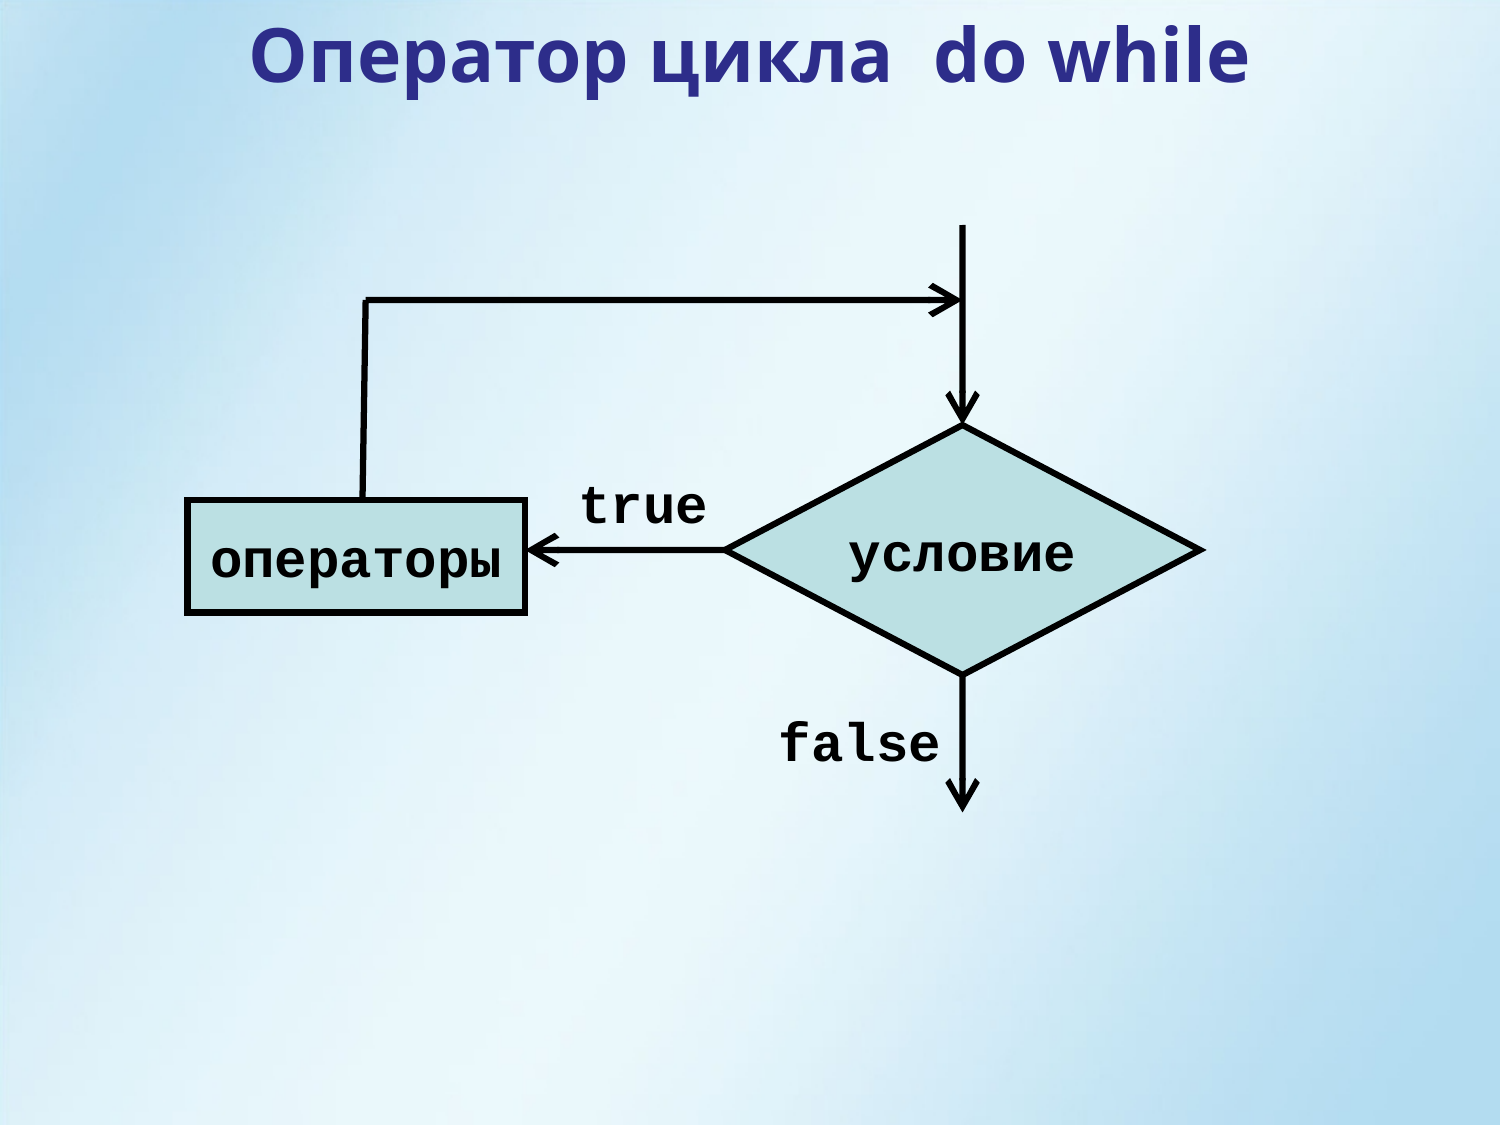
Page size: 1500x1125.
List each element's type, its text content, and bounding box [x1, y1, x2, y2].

text_box false [763, 699, 956, 780]
text_box Оператор цикла do while [0, 0, 1500, 105]
picture [0, 105, 1500, 1125]
text_box [365, 288, 963, 312]
text_box true [563, 462, 724, 543]
text_box операторы [187, 500, 525, 613]
text_box [951, 674, 974, 813]
text_box [525, 538, 725, 562]
text_box [951, 301, 974, 425]
text_box условие [725, 425, 1201, 675]
